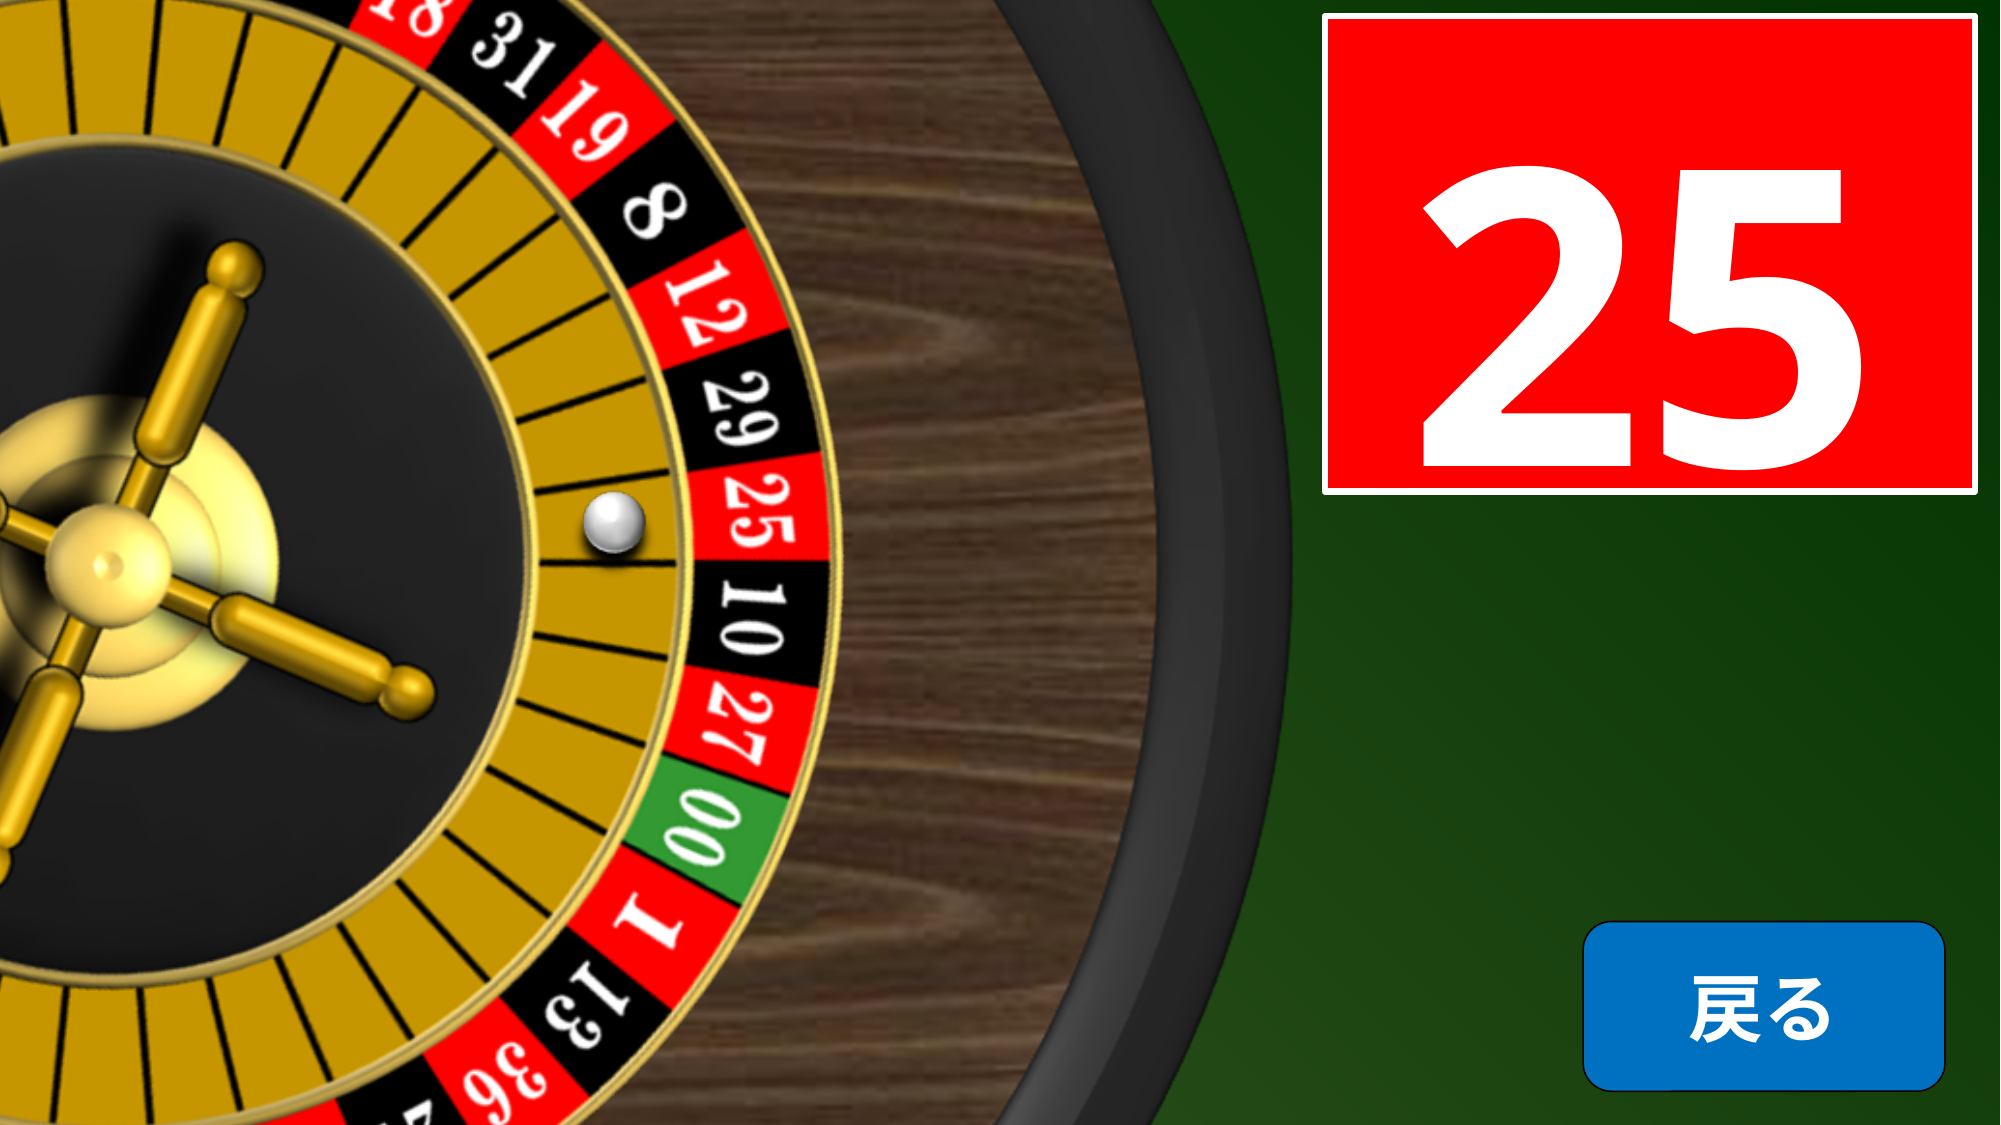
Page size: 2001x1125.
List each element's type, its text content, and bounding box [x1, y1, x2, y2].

text_box 25 [1392, 44, 1896, 558]
text_box 戻る [1583, 921, 1945, 1092]
text_box [1324, 16, 1975, 492]
picture [0, 0, 1297, 1125]
